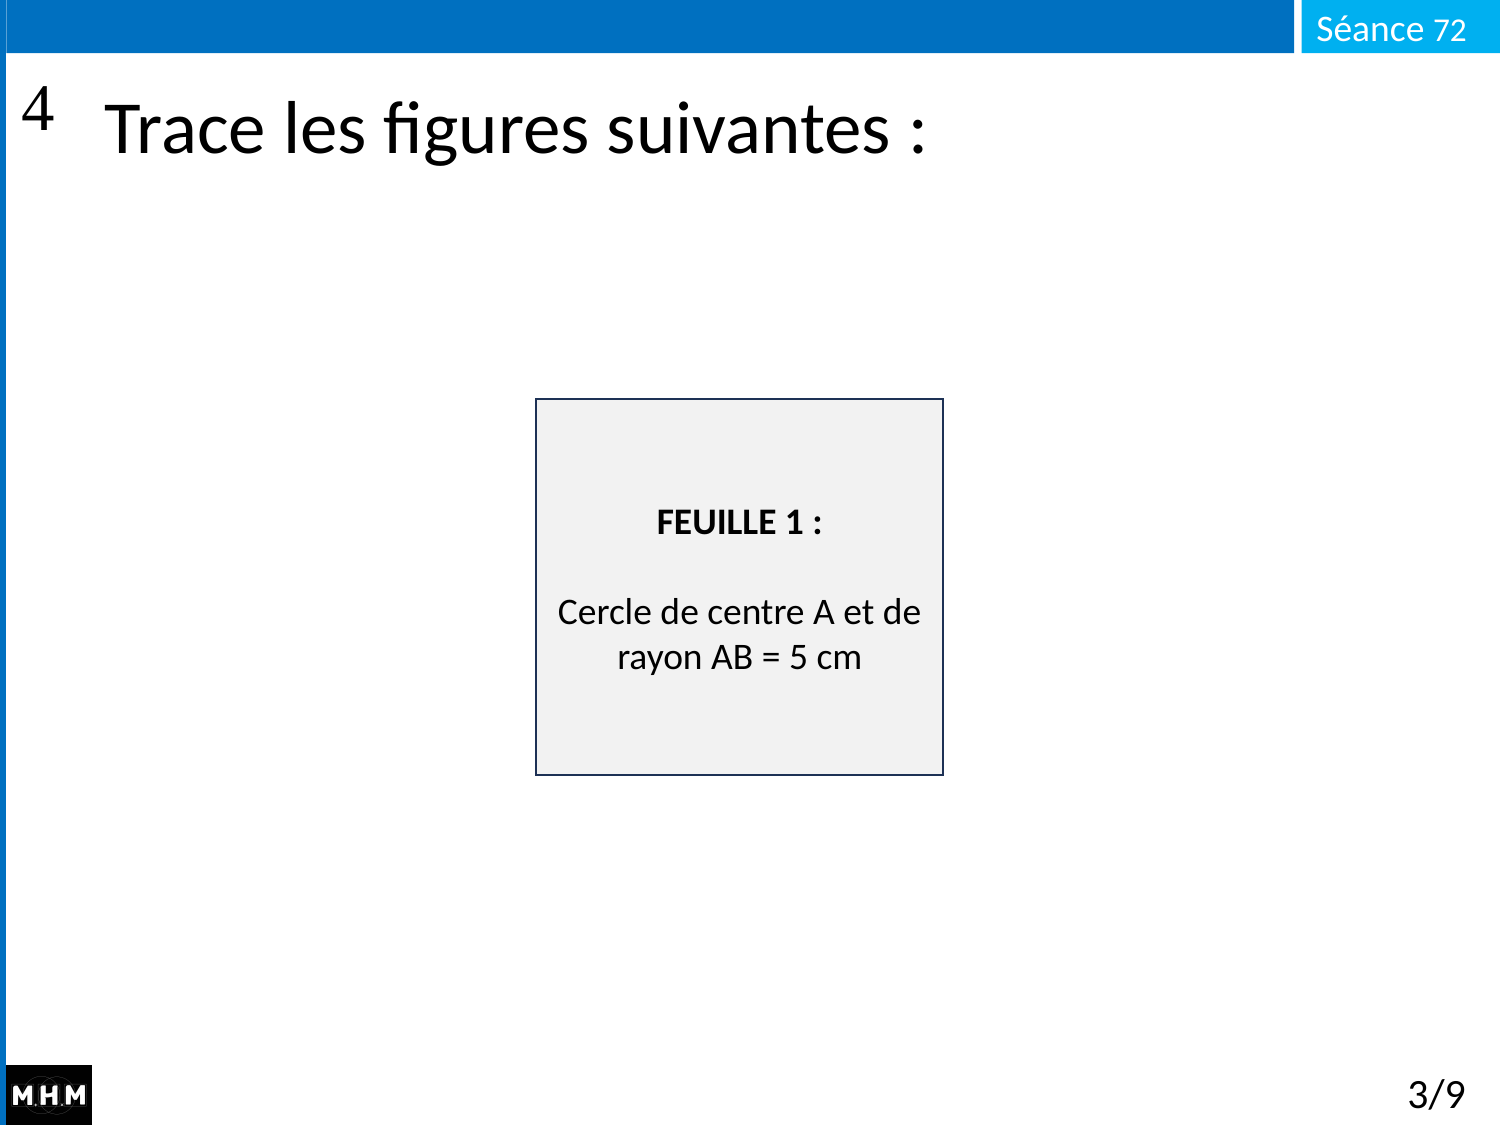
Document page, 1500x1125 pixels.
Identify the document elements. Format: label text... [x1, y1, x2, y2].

list 3/9 [1373, 1064, 1500, 1125]
picture [6, 1065, 92, 1125]
text_box FEUILLE 1 : Cercle de centre A et de rayon AB = 5 cm [535, 398, 944, 776]
title Trace les figures suivantes : [89, 78, 1474, 180]
